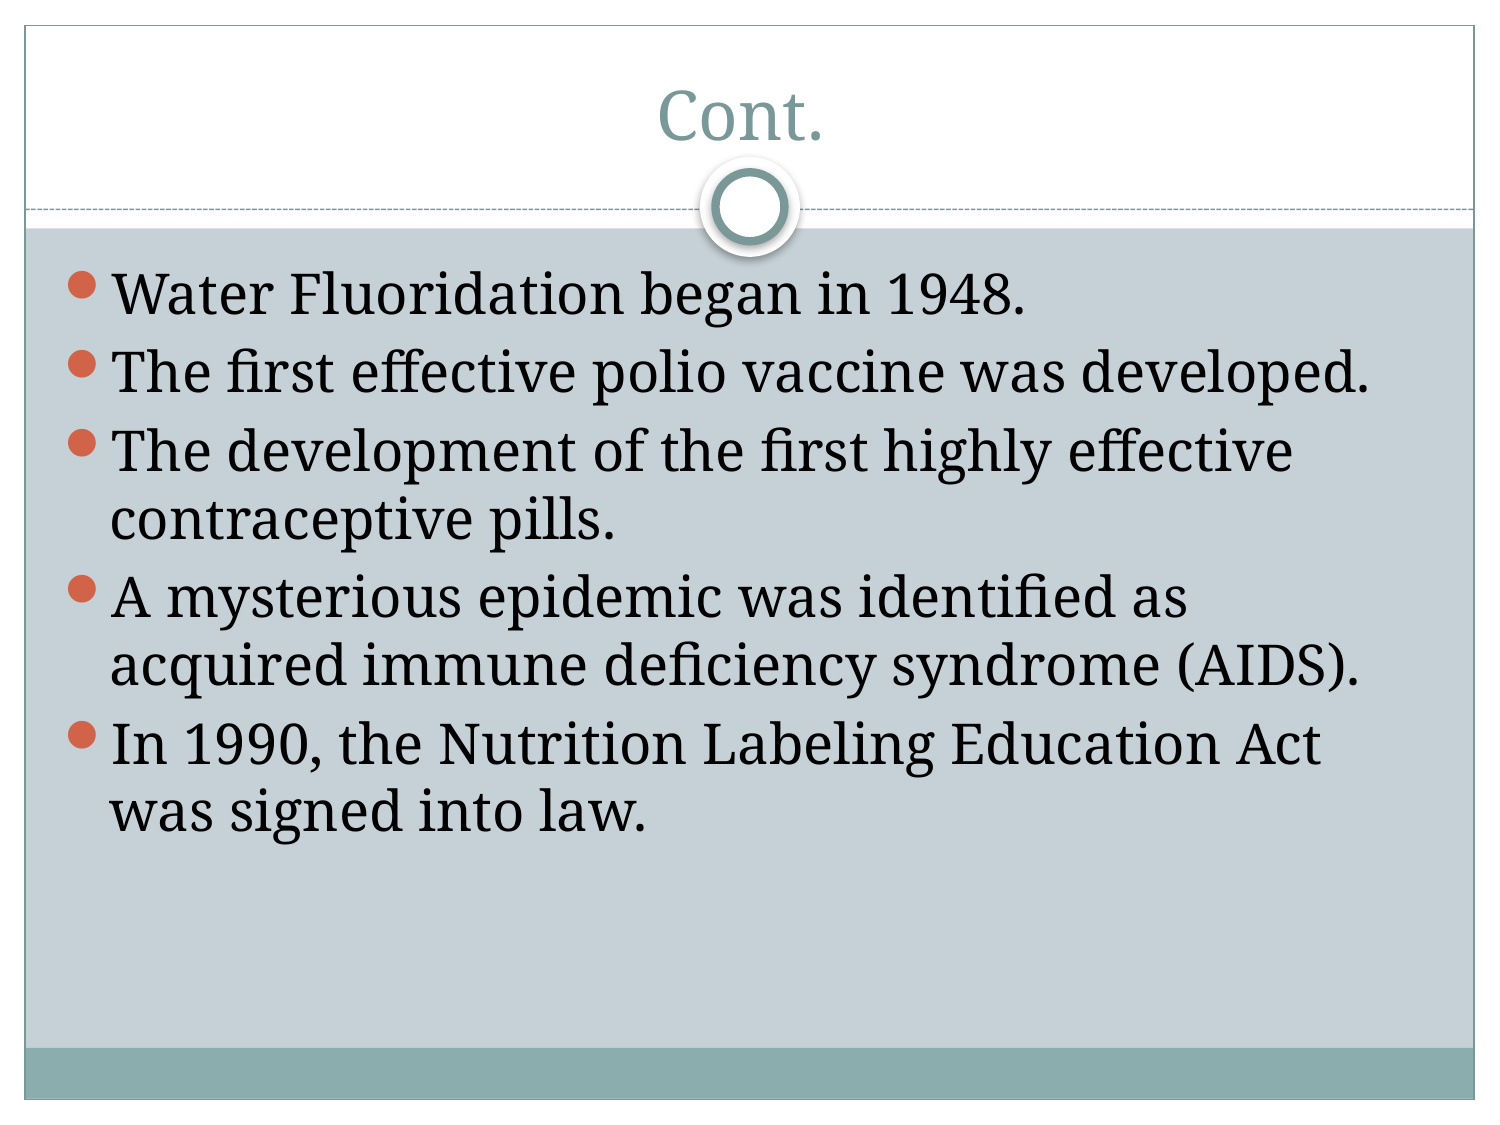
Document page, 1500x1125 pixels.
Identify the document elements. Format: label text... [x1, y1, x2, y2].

list Water Fluoridation began in 1948. The first effective polio vaccine was developed. The development of the first highly effective contraceptive pills. A mysterious epidemic was identified as acquired immune deficiency syndrome (AIDS). In 1990, the Nutrition Labeling Education Act was signed into law. [49, 250, 1445, 1001]
title Cont. [49, 37, 1450, 162]
